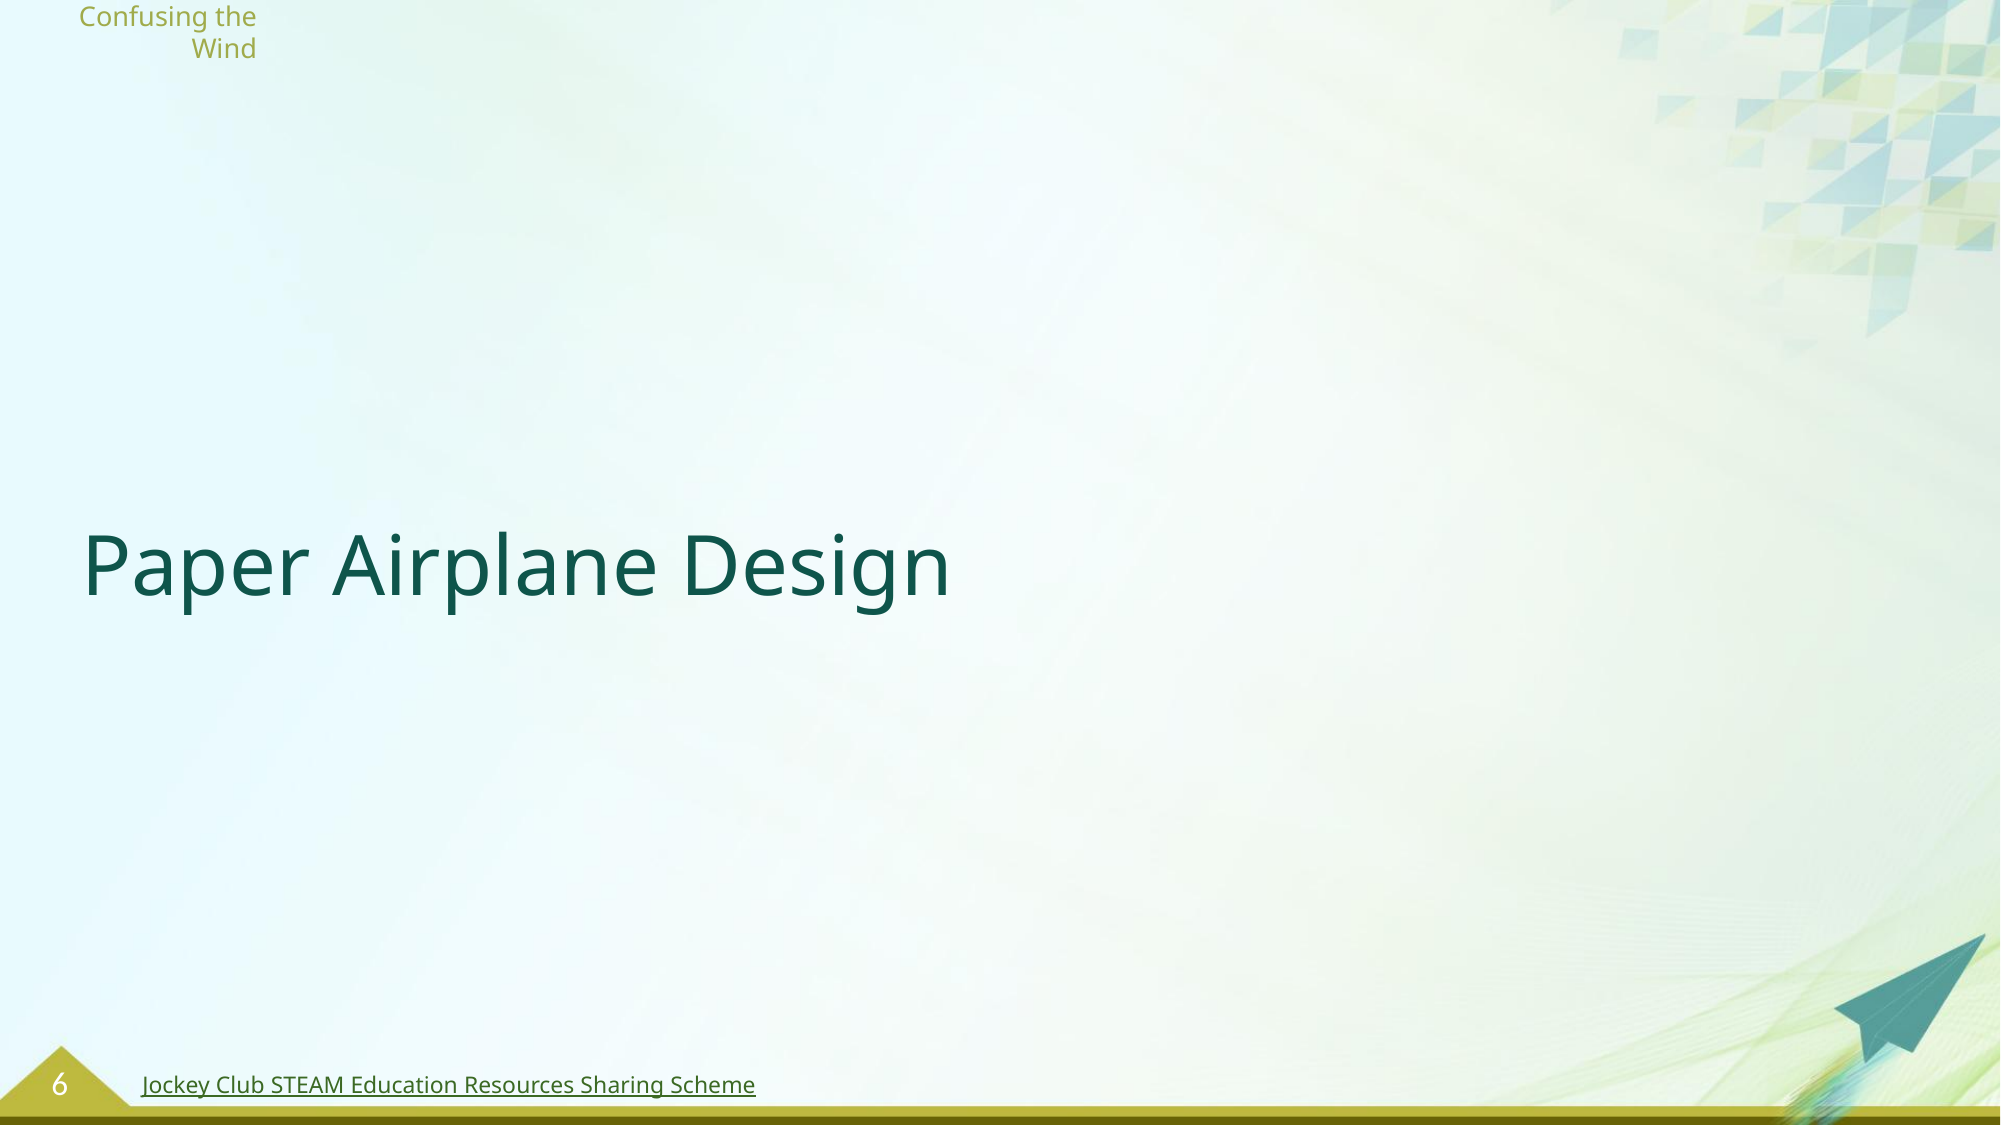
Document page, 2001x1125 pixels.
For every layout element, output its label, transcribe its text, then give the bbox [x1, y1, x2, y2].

picture [0, 0, 2001, 1125]
slide_number 6 [18, 1052, 101, 1113]
text_box Paper Airplane Design [61, 454, 1571, 671]
